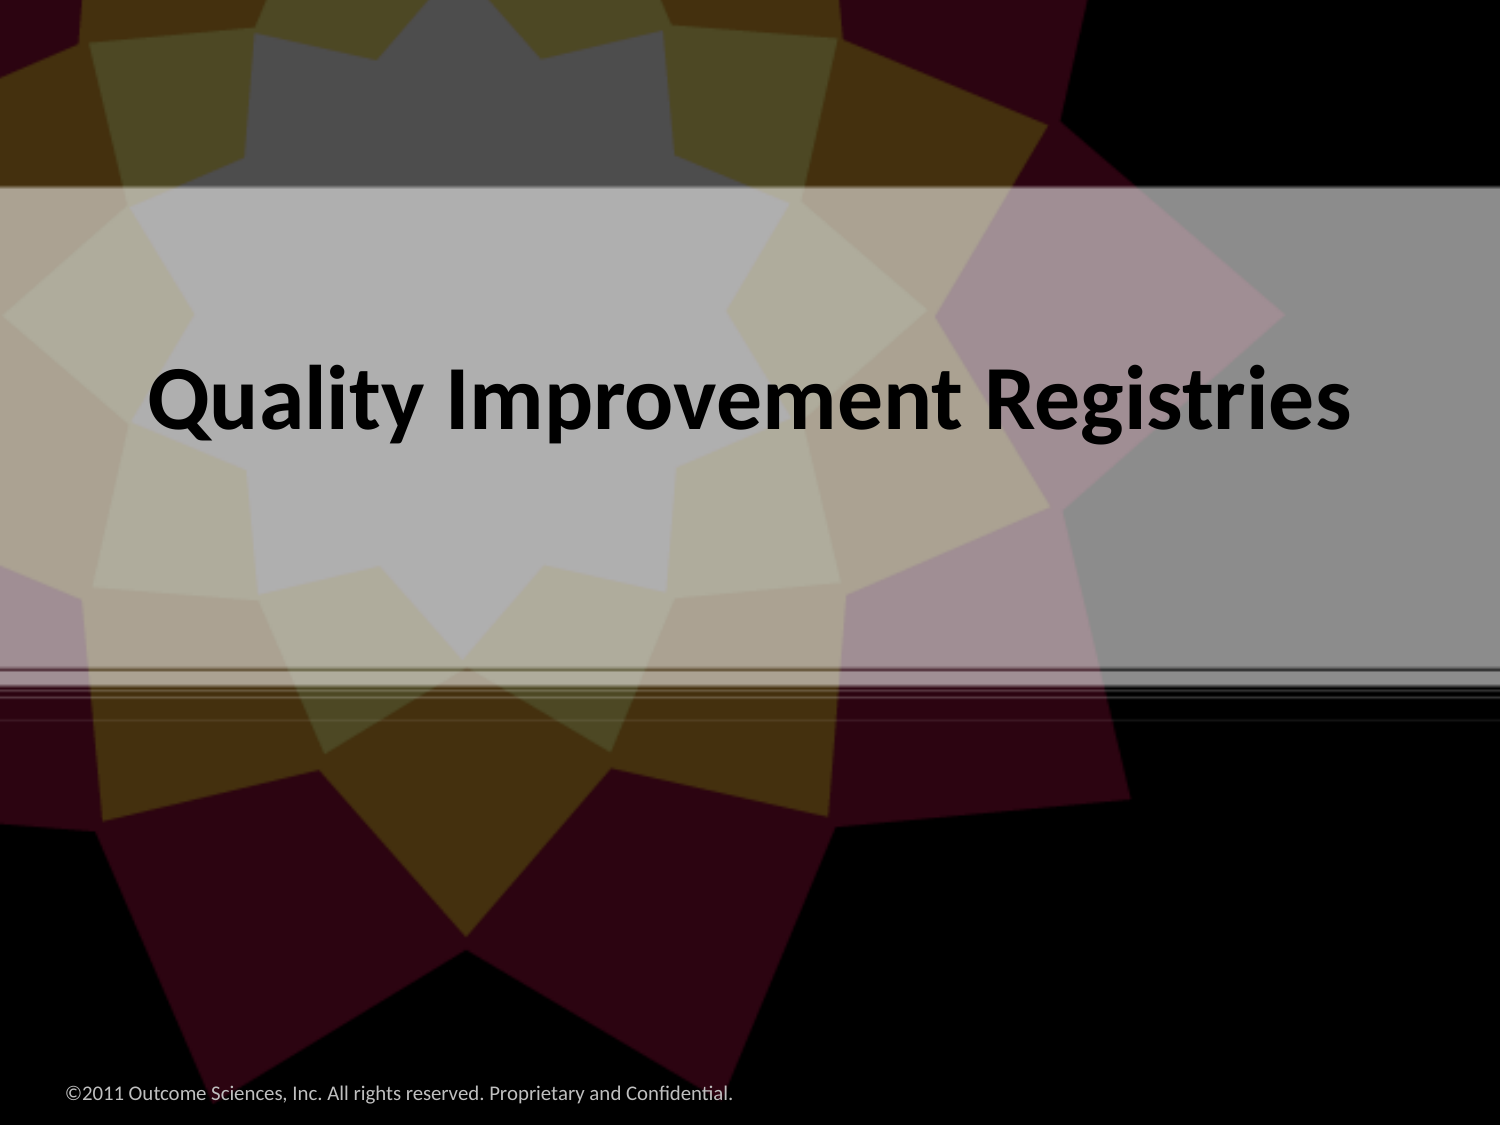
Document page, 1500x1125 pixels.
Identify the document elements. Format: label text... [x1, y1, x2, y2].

picture [0, 0, 1500, 1125]
title Quality Improvement Registries [112, 234, 1388, 550]
